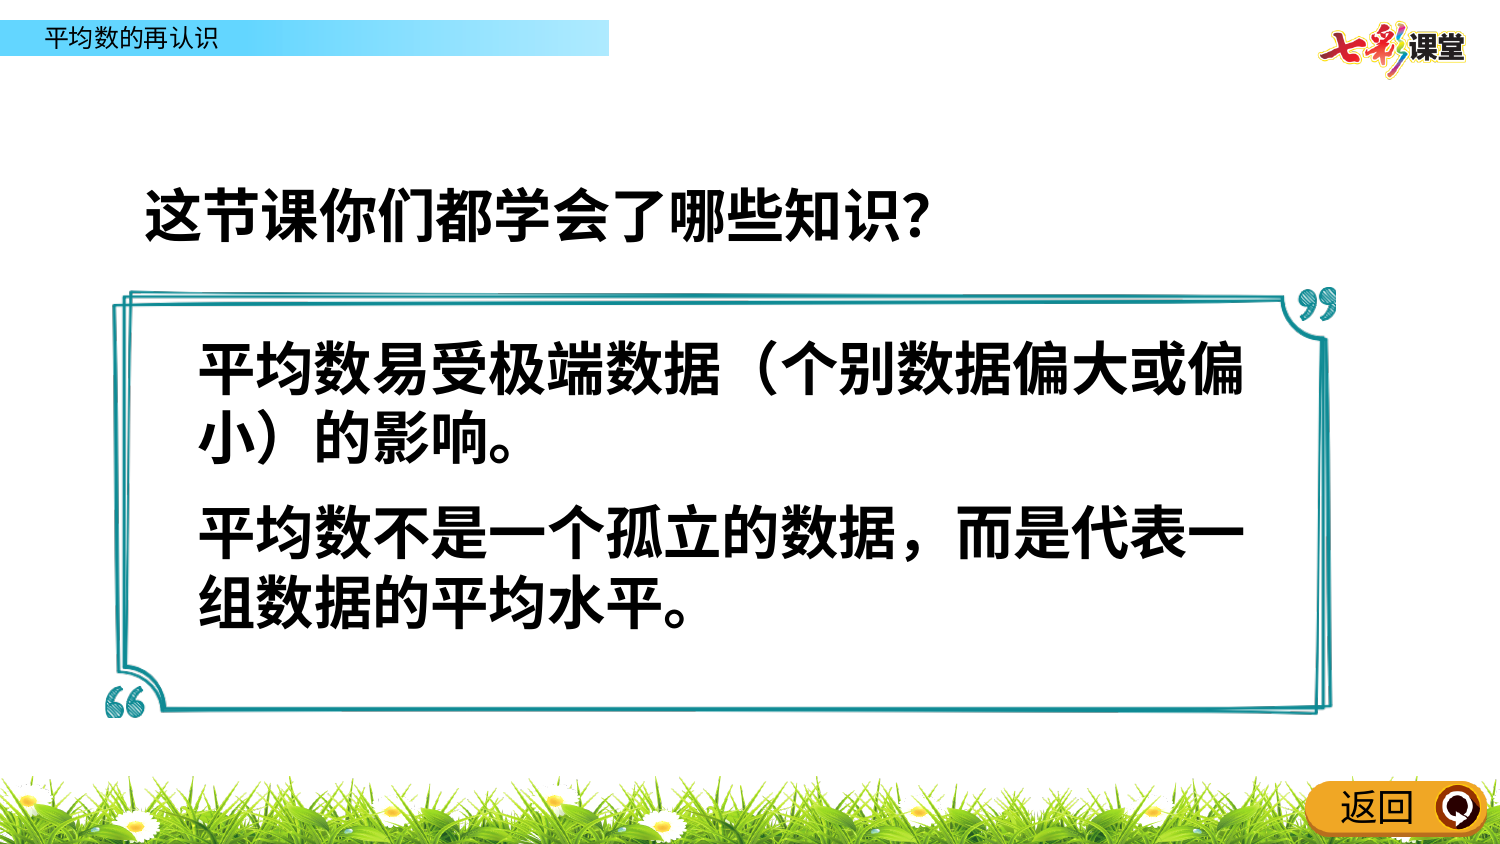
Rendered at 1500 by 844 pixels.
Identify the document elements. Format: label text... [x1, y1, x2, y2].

picture [105, 287, 1337, 718]
picture [0, 776, 1500, 844]
text_box 这节课你们都学会了哪些知识？ [133, 173, 972, 255]
picture [1316, 20, 1468, 80]
